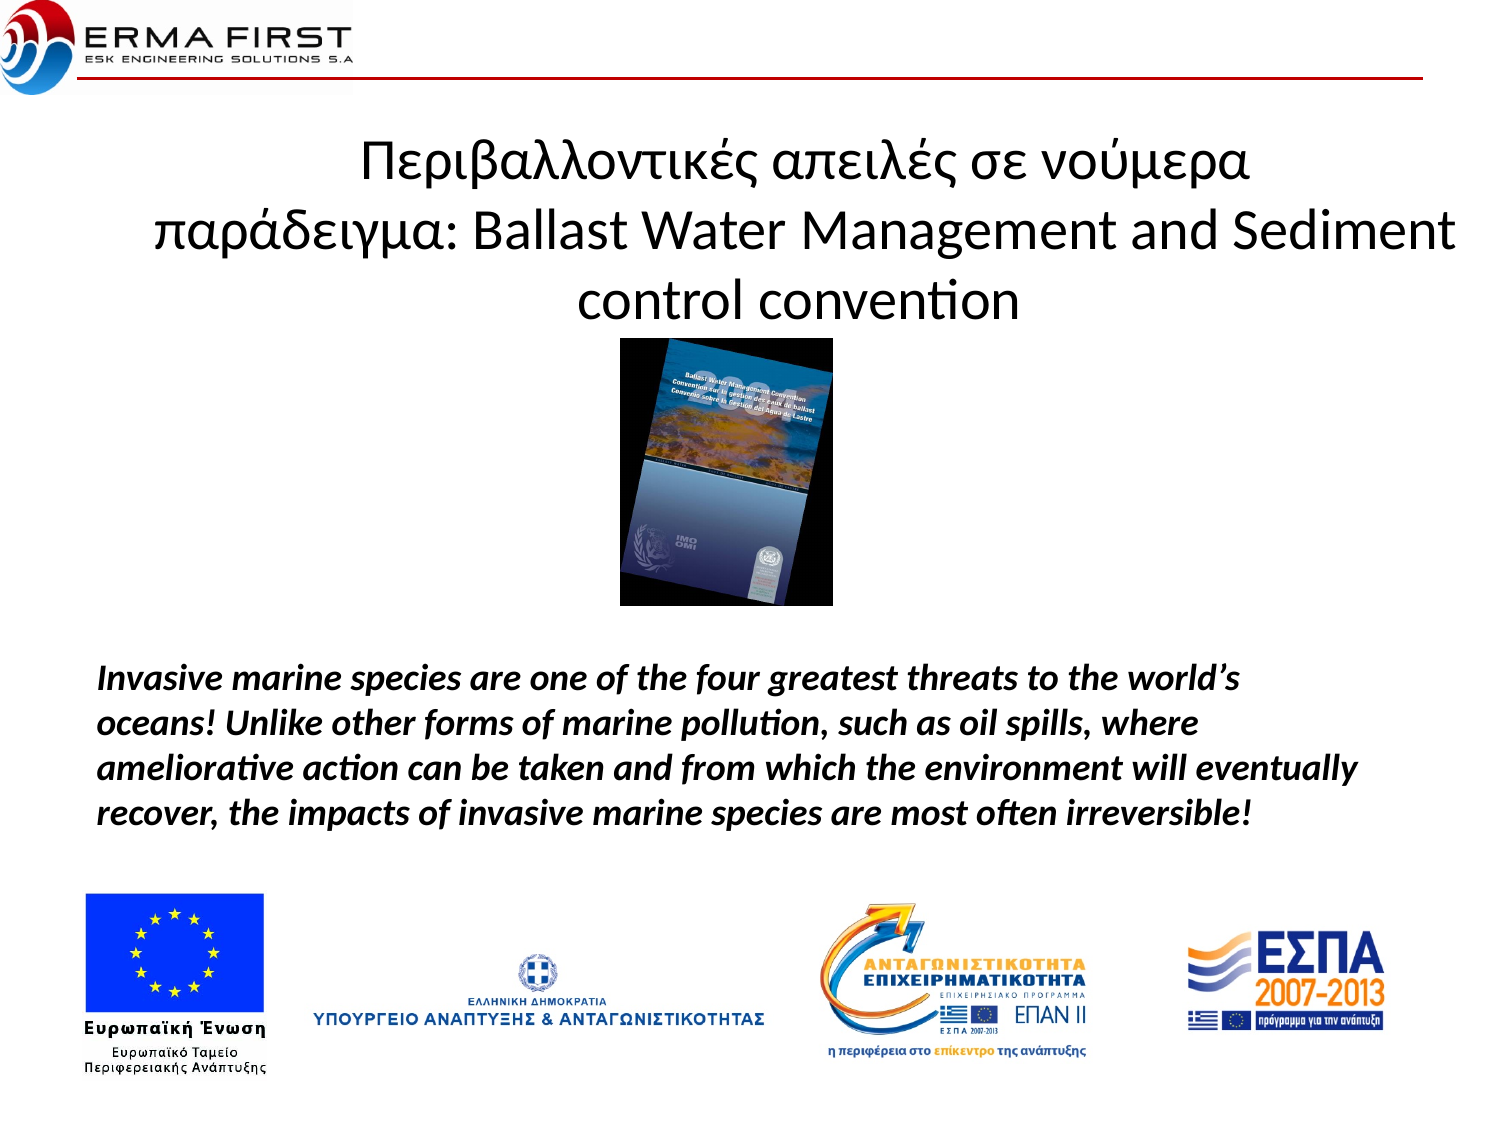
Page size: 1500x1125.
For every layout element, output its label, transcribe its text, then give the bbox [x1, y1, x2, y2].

picture [0, 0, 353, 95]
picture [808, 890, 1098, 1064]
picture [304, 937, 774, 1045]
picture [1171, 913, 1407, 1067]
title Περιβαλλοντικές απειλές σε νούμερα παράδειγμα: Ballast Water Management and Sediment control convention [112, 149, 1500, 303]
picture [619, 337, 833, 606]
text_box Invasive marine species are one of the four greatest threats to the world’s oceans! Unlike other forms of marine pollution, such as oil spills, where ameliorative action can be taken and from which the environment will eventually recover, the impacts of invasive marine species are most often irreversible! [81, 645, 1382, 840]
picture [81, 890, 267, 1081]
